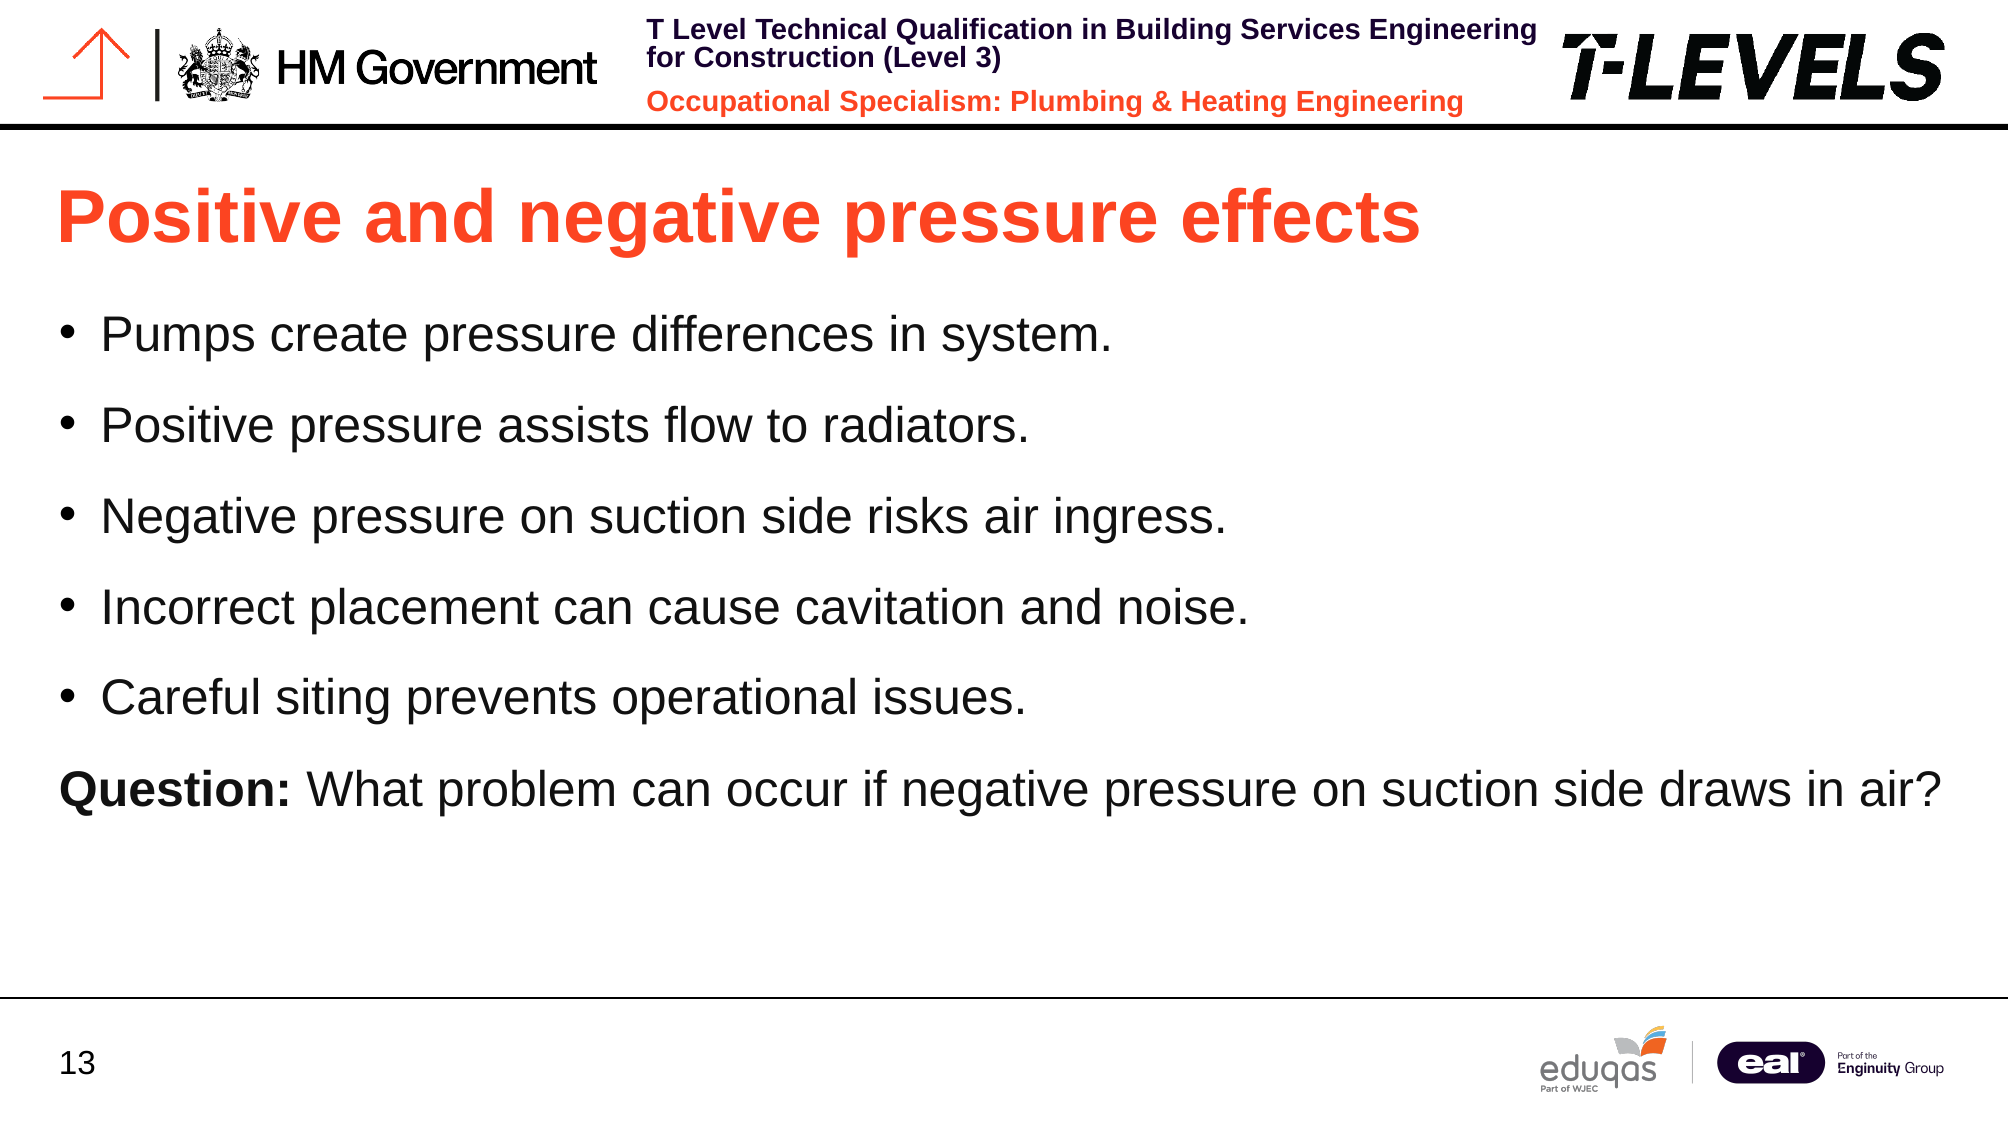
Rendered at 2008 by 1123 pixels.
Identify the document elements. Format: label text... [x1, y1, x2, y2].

picture [1543, 25, 1964, 108]
picture [38, 27, 136, 100]
list Pumps create pressure differences in system. Positive pressure assists flow to radiators. Negative pressure on suction side risks air ingress. Incorrect placement can cause cavitation and noise. Careful siting prevents operational issues. Question: What problem can occur if negative pressure on suction side draws in air? [59, 295, 1947, 1007]
picture [1535, 1021, 1949, 1097]
title Positive and negative pressure effects [41, 111, 1949, 314]
picture [155, 28, 597, 102]
